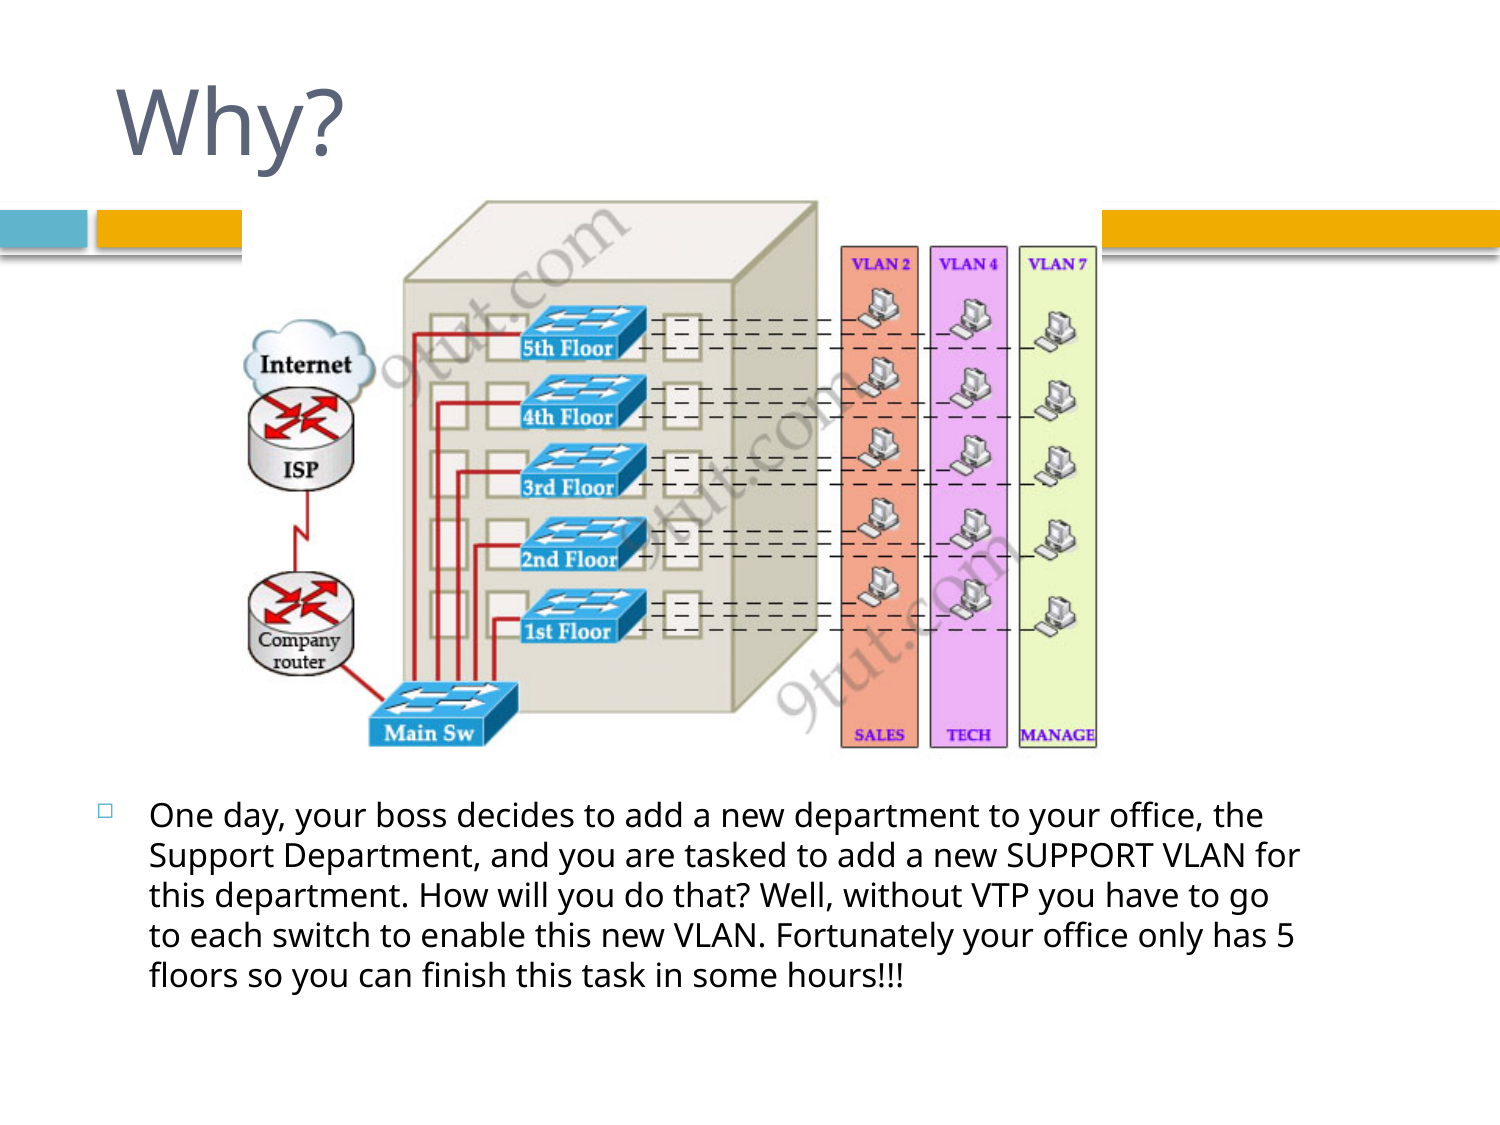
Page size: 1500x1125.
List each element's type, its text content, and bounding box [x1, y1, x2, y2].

title Why? [100, 37, 1438, 200]
picture [241, 195, 1102, 775]
list One day, your boss decides to add a new department to your office, the Support Department, and you are tasked to add a new SUPPORT VLAN for this department. How will you do that? Well, without VTP you have to go to each switch to enable this new VLAN. Fortunately your office only has 5 floors so you can finish this task in some hours!!! [81, 786, 1322, 1005]
